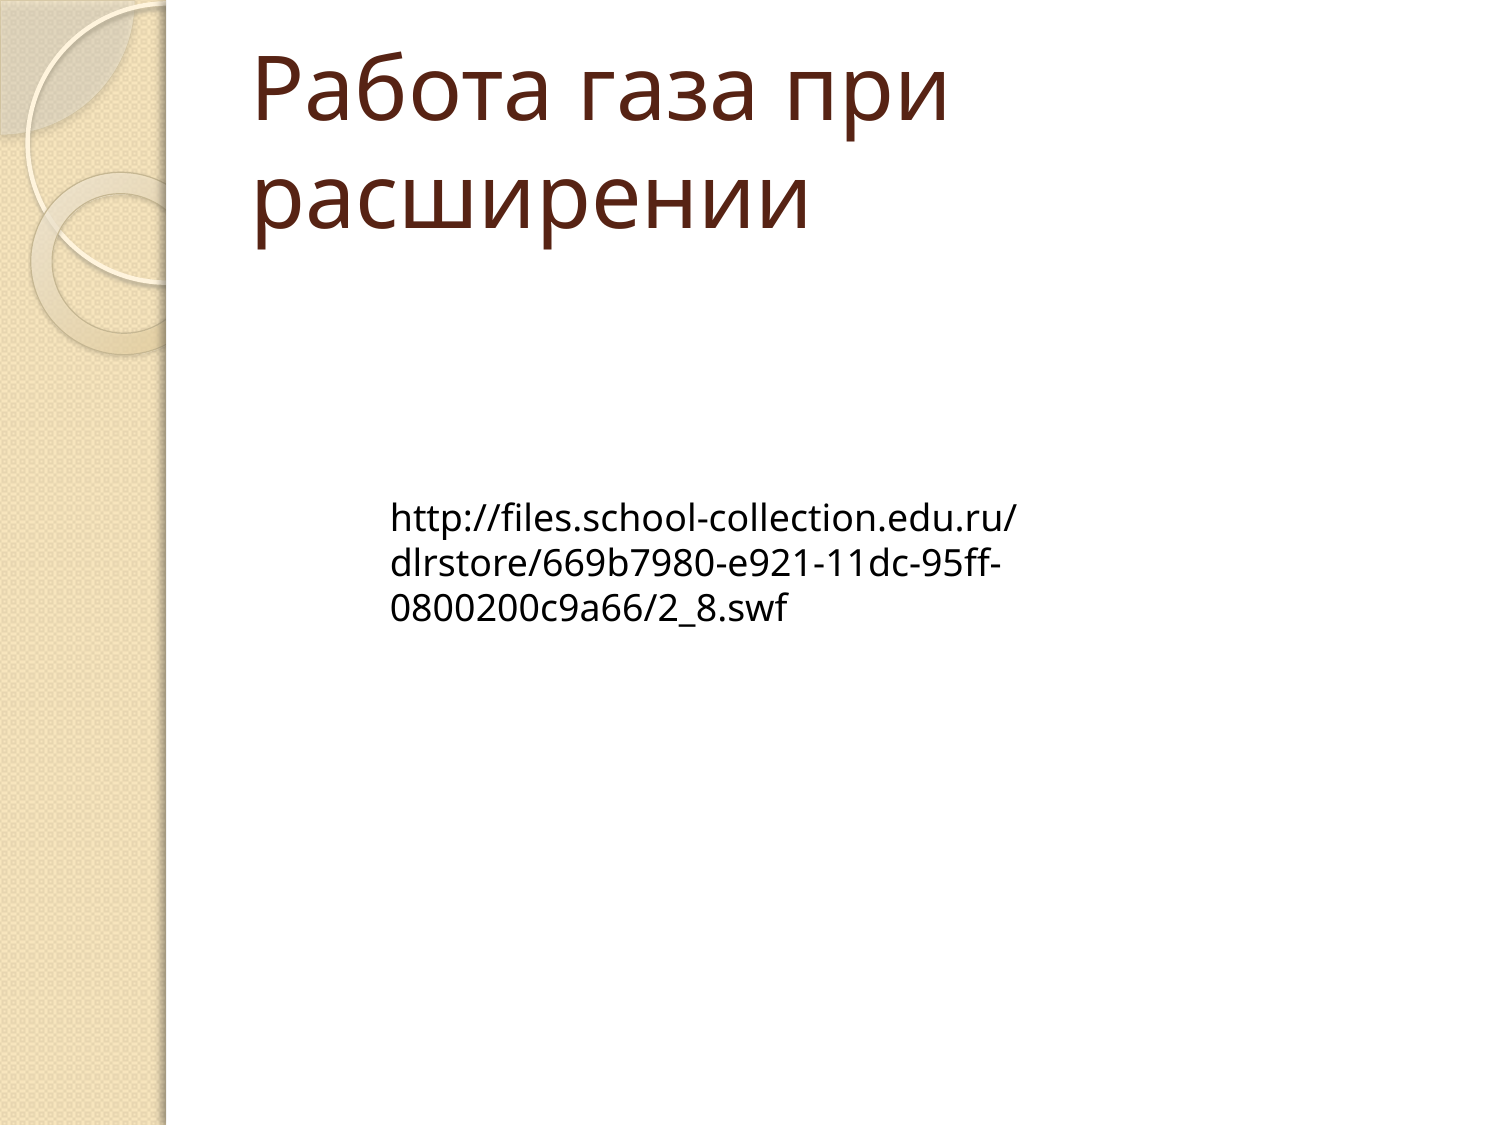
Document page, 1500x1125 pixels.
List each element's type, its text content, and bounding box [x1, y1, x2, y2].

title Работа газа при расширении [235, 45, 1466, 233]
text_box http://files.school-collection.edu.ru/dlrstore/669b7980-e921-11dc-95ff-0800200c9a66/2_8.swf [374, 486, 1125, 637]
